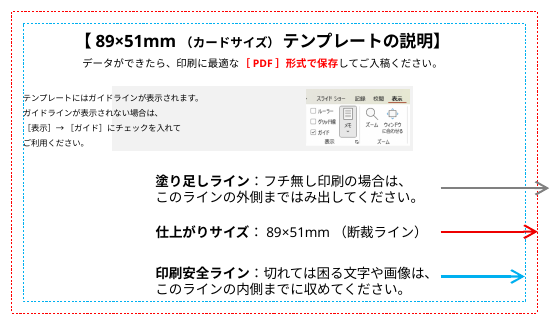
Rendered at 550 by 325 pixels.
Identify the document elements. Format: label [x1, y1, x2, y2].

text_box [154, 264, 526, 308]
text_box [155, 223, 539, 250]
text_box [11, 11, 538, 314]
text_box [114, 88, 411, 149]
text_box [154, 172, 550, 217]
